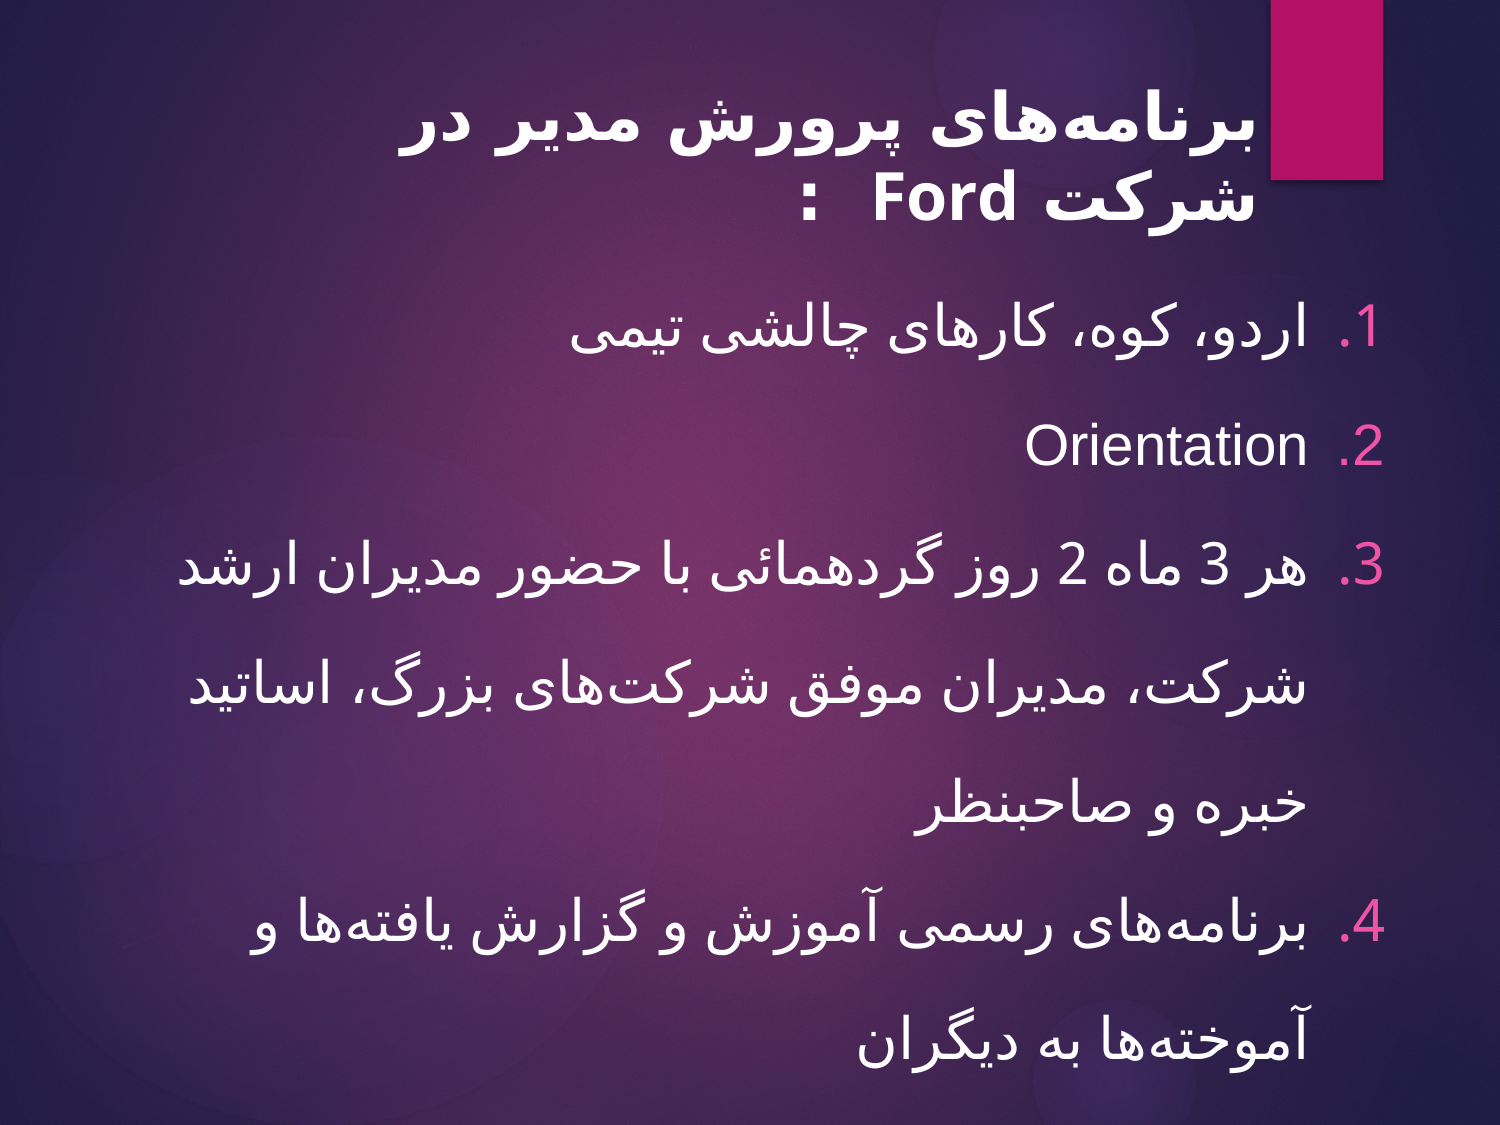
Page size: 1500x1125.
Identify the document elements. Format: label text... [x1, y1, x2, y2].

text_box برنامه‌های پرورش مدیر در شركت Ford : [203, 66, 1274, 231]
text_box اردو، كوه، كارهای چالشی تیمی Orientation هر 3 ماه 2 روز گردهمائی با حضور مدیران ارشد شركت، مدیران موفق شركت‌های بزرگ، اساتید خبره و صاحبنظر برنامه‌های رسمی آموزش و گزارش یافته‌ها و آموخته‌ها به دیگران استفاده از mentor [77, 231, 1400, 1125]
